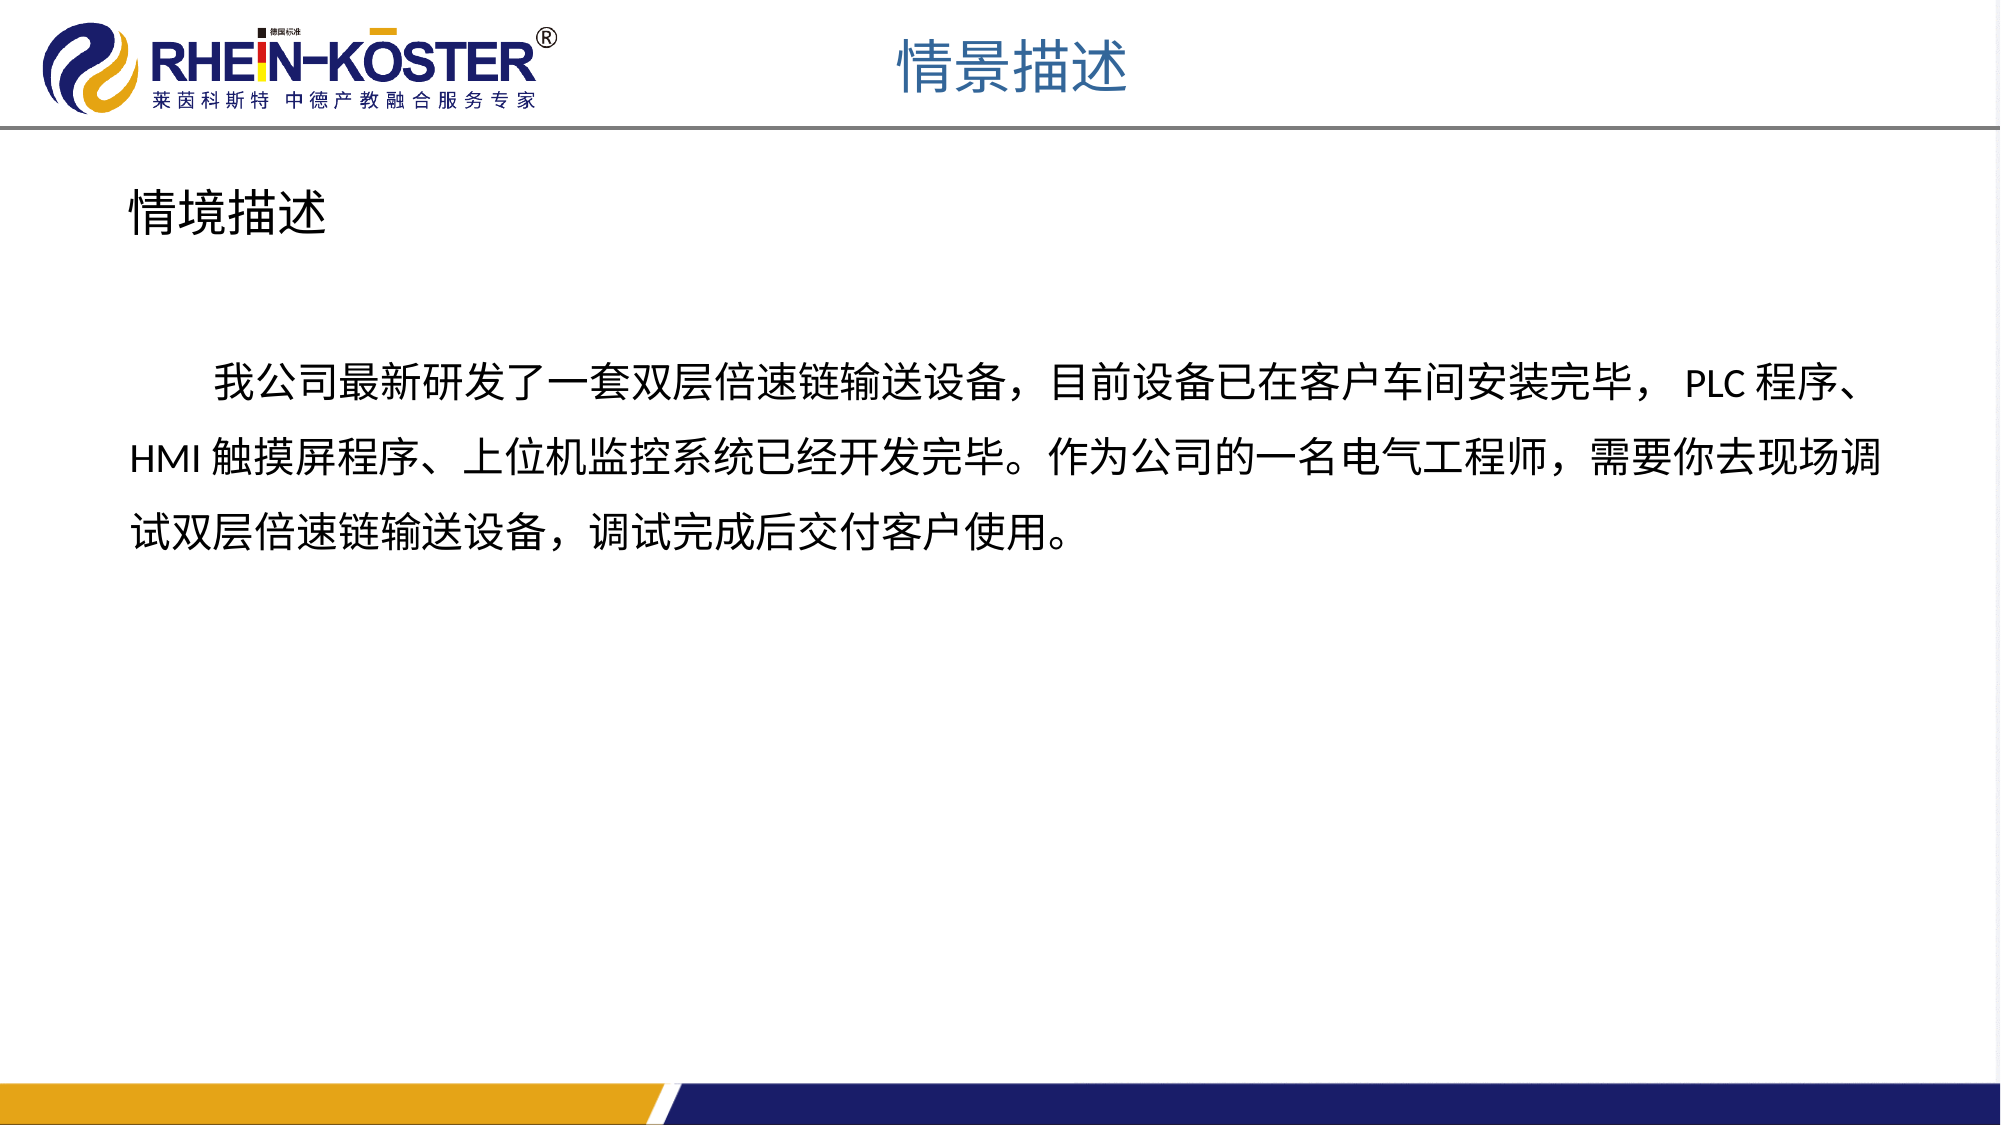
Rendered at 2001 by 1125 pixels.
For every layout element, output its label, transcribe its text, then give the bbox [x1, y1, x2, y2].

list 情景描述 [499, 31, 1525, 124]
picture [0, 0, 2001, 1125]
text_box 情境描述 [113, 143, 343, 249]
text_box 我公司最新研发了一套双层倍速链输送设备，目前设备已在客户车间安装完毕，PLC程序、HMI触摸屏程序、上位机监控系统已经开发完毕。作为公司的一名电气工程师，需要你去现场调试双层倍速链输送设备，调试完成后交付客户使用。 [114, 323, 1910, 564]
